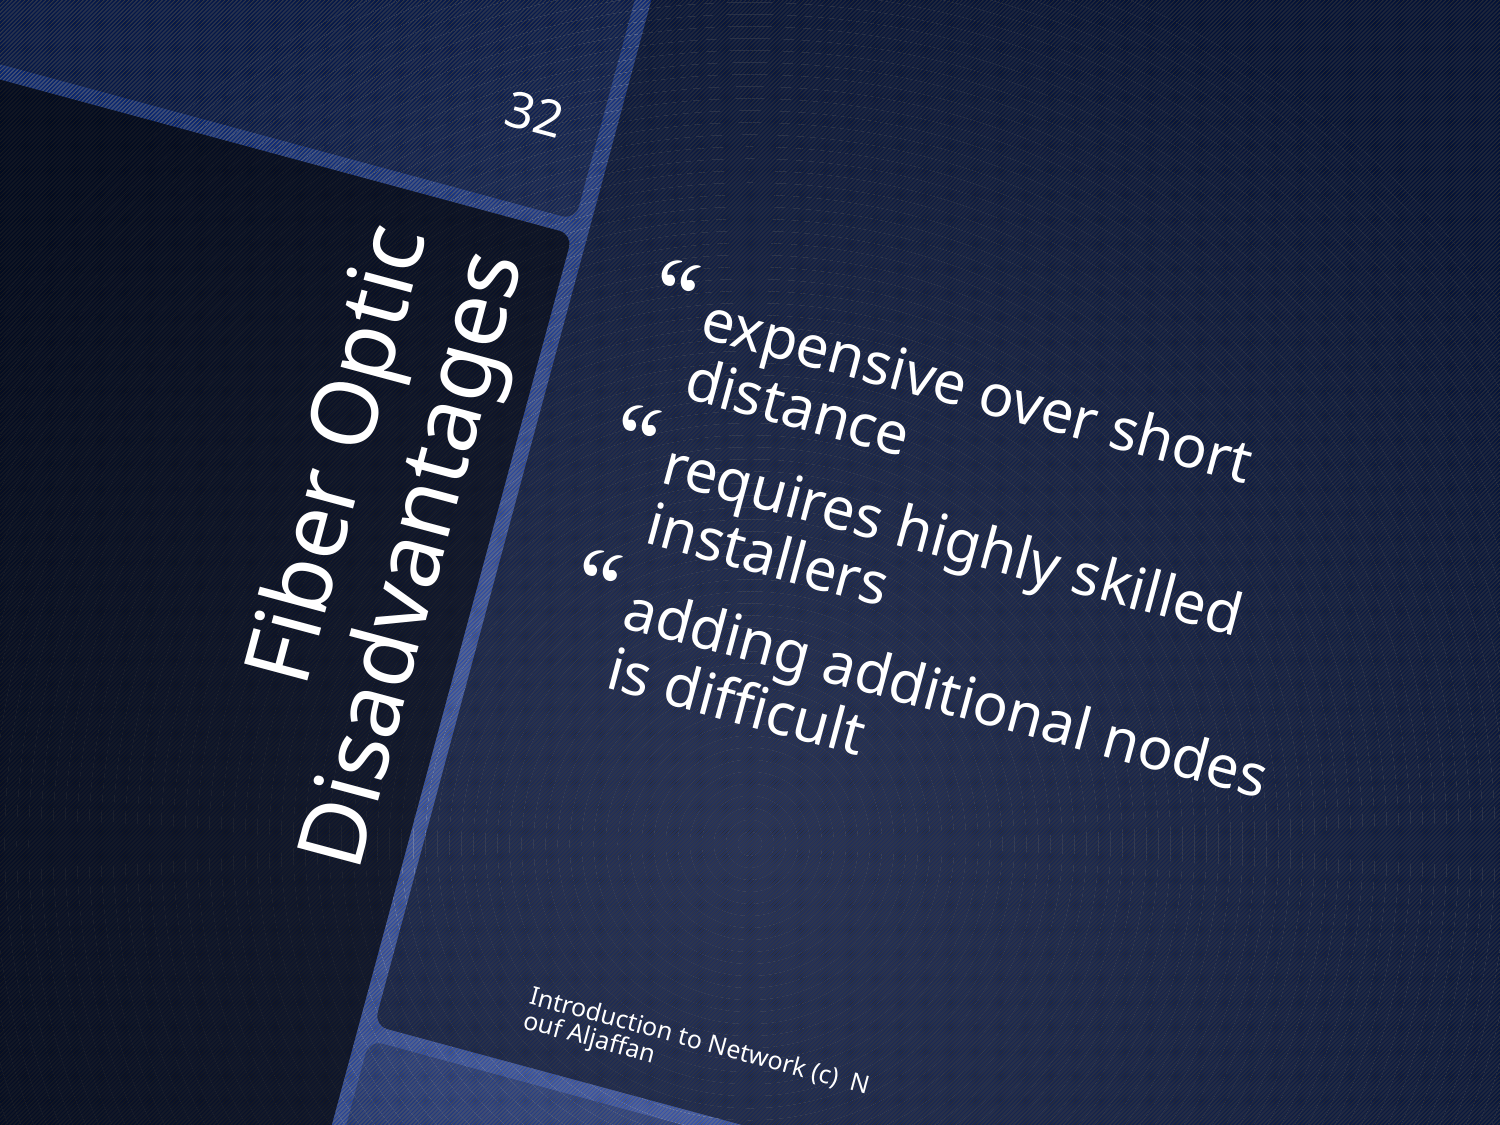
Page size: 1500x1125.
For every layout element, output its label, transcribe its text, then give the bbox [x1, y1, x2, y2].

title Fiber Optic Disadvantages [69, 181, 554, 1056]
footer Introduction to Network (c) Nouf Aljaffan [508, 963, 903, 1123]
slide_number 32 [206, 1, 585, 157]
list expensive over short distance requires highly skilled installers adding additional nodes is difficult [475, 72, 1430, 1076]
